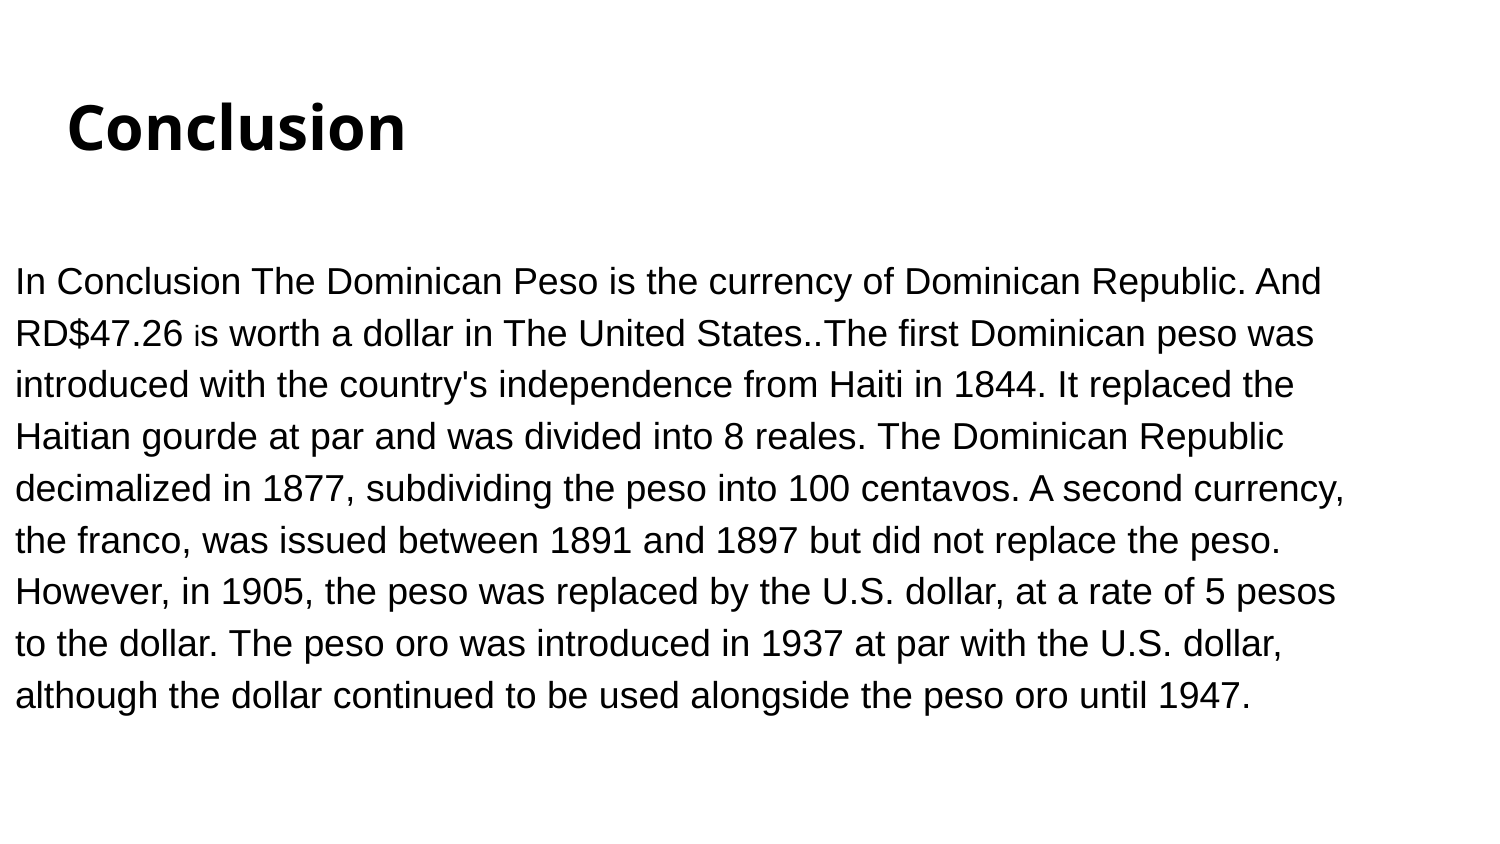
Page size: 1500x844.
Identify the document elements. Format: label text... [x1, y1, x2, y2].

title Conclusion [51, 72, 1449, 176]
list In Conclusion The Dominican Peso is the currency of Dominican Republic. And RD$47.26 is worth a dollar in The United States..The first Dominican peso was introduced with the country's independence from Haiti in 1844. It replaced the Haitian gourde at par and was divided into 8 reales. The Dominican Republic decimalized in 1877, subdividing the peso into 100 centavos. A second currency, the franco, was issued between 1891 and 1897 but did not replace the peso. However, in 1905, the peso was replaced by the U.S. dollar, at a rate of 5 pesos to the dollar. The peso oro was introduced in 1937 at par with the U.S. dollar, although the dollar continued to be used alongside the peso oro until 1947. [0, 235, 1369, 796]
